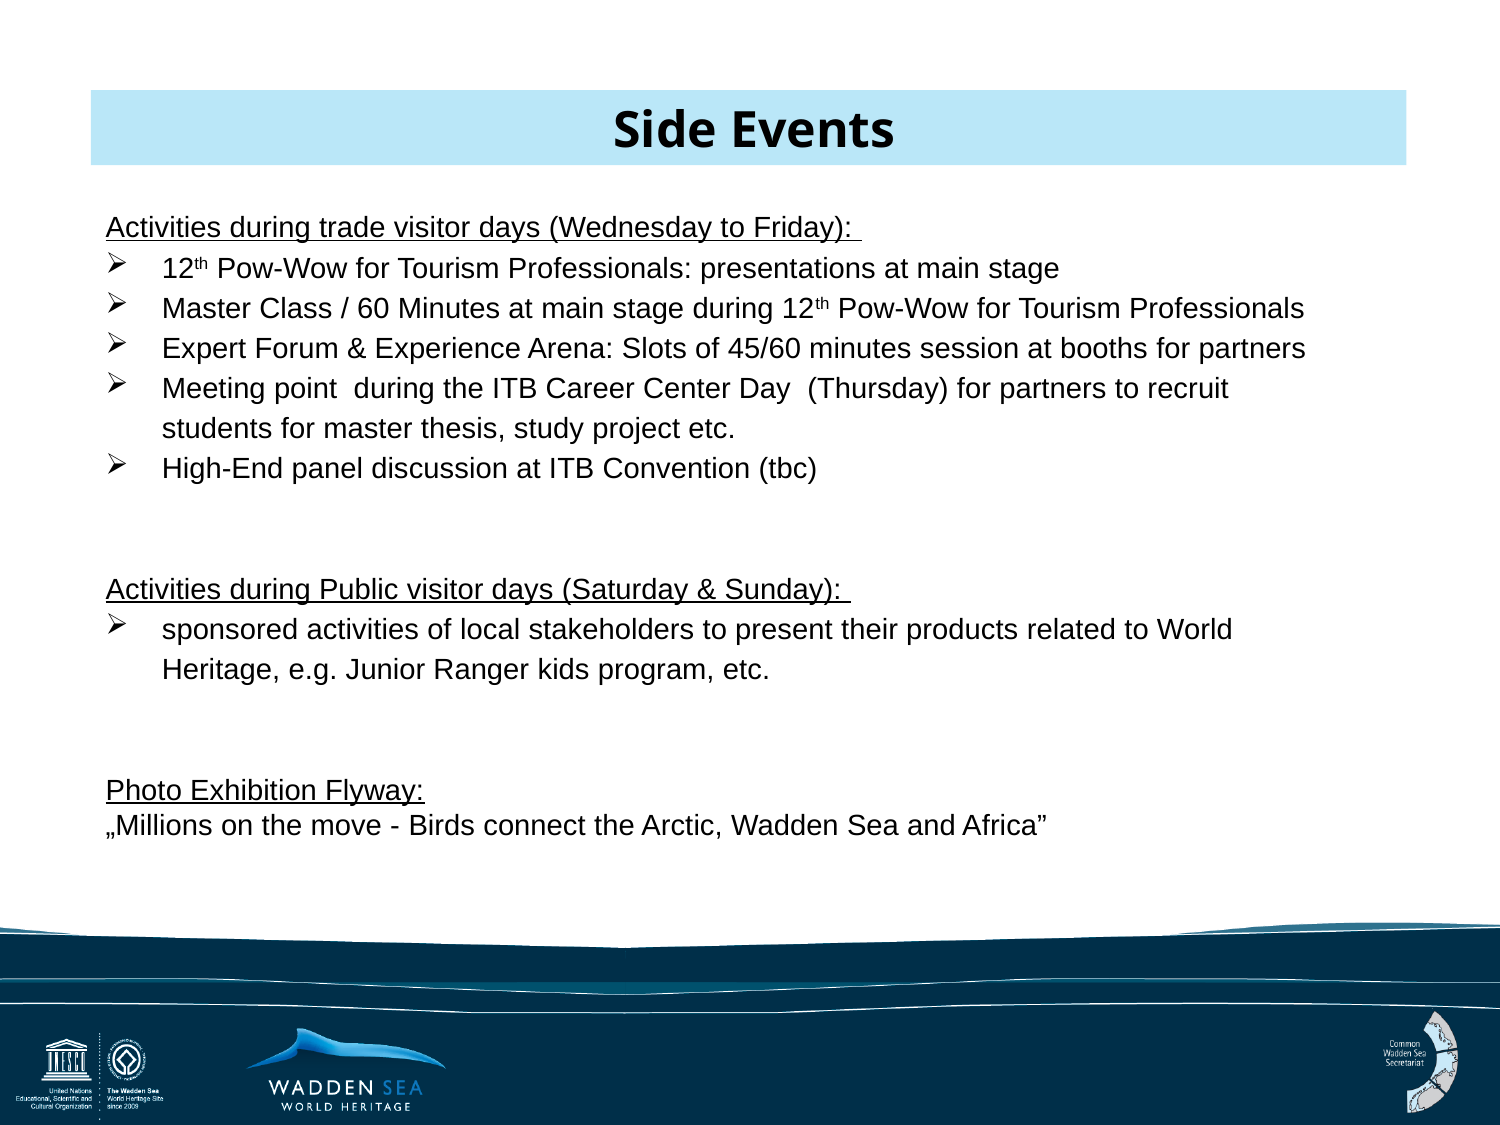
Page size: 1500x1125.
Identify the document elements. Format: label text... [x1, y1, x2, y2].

text_box Side Events [90, 90, 1407, 166]
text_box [0, 920, 1500, 1125]
text_box Activities during trade visitor days (Wednesday to Friday): 12th Pow-Wow for Tourism Professionals: presentations at main stage Master Class / 60 Minutes at main stage during 12th Pow-Wow for Tourism Professionals Expert Forum & Experience Arena: Slots of 45/60 minutes session at booths for partners Meeting point during the ITB Career Center Day (Thursday) for partners to recruit students for master thesis, study project etc. High-End panel discussion at ITB Convention (tbc) Activities during Public visitor days (Saturday & Sunday): sponsored activities of local stakeholders to present their products related to World Heritage, e.g. Junior Ranger kids program, etc. Photo Exhibition Flyway: „Millions on the move - Birds connect the Arctic, Wadden Sea and Africa” [90, 196, 1347, 849]
